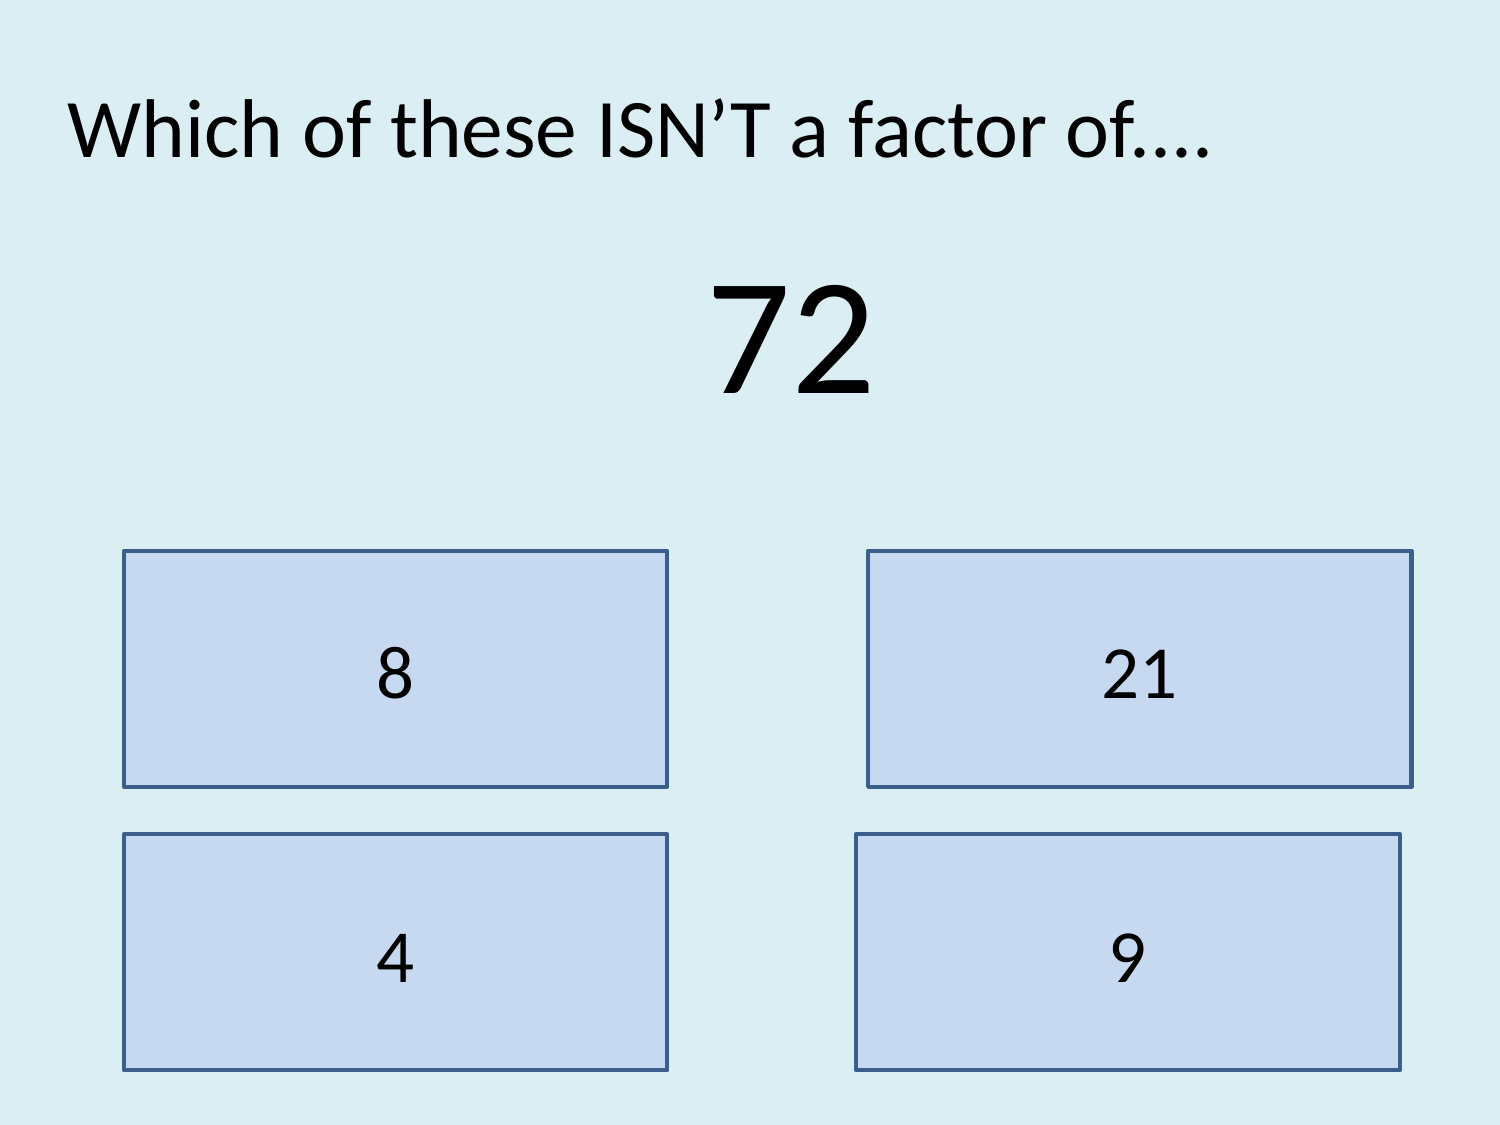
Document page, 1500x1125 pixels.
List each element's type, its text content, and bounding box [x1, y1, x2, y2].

text_box 21 [866, 549, 1414, 789]
text_box 9 [854, 832, 1402, 1072]
text_box 72 [691, 219, 891, 435]
text_box 4 [122, 832, 669, 1072]
text_box Which of these ISN’T a factor of.... [53, 66, 1424, 182]
text_box 8 [122, 549, 669, 789]
